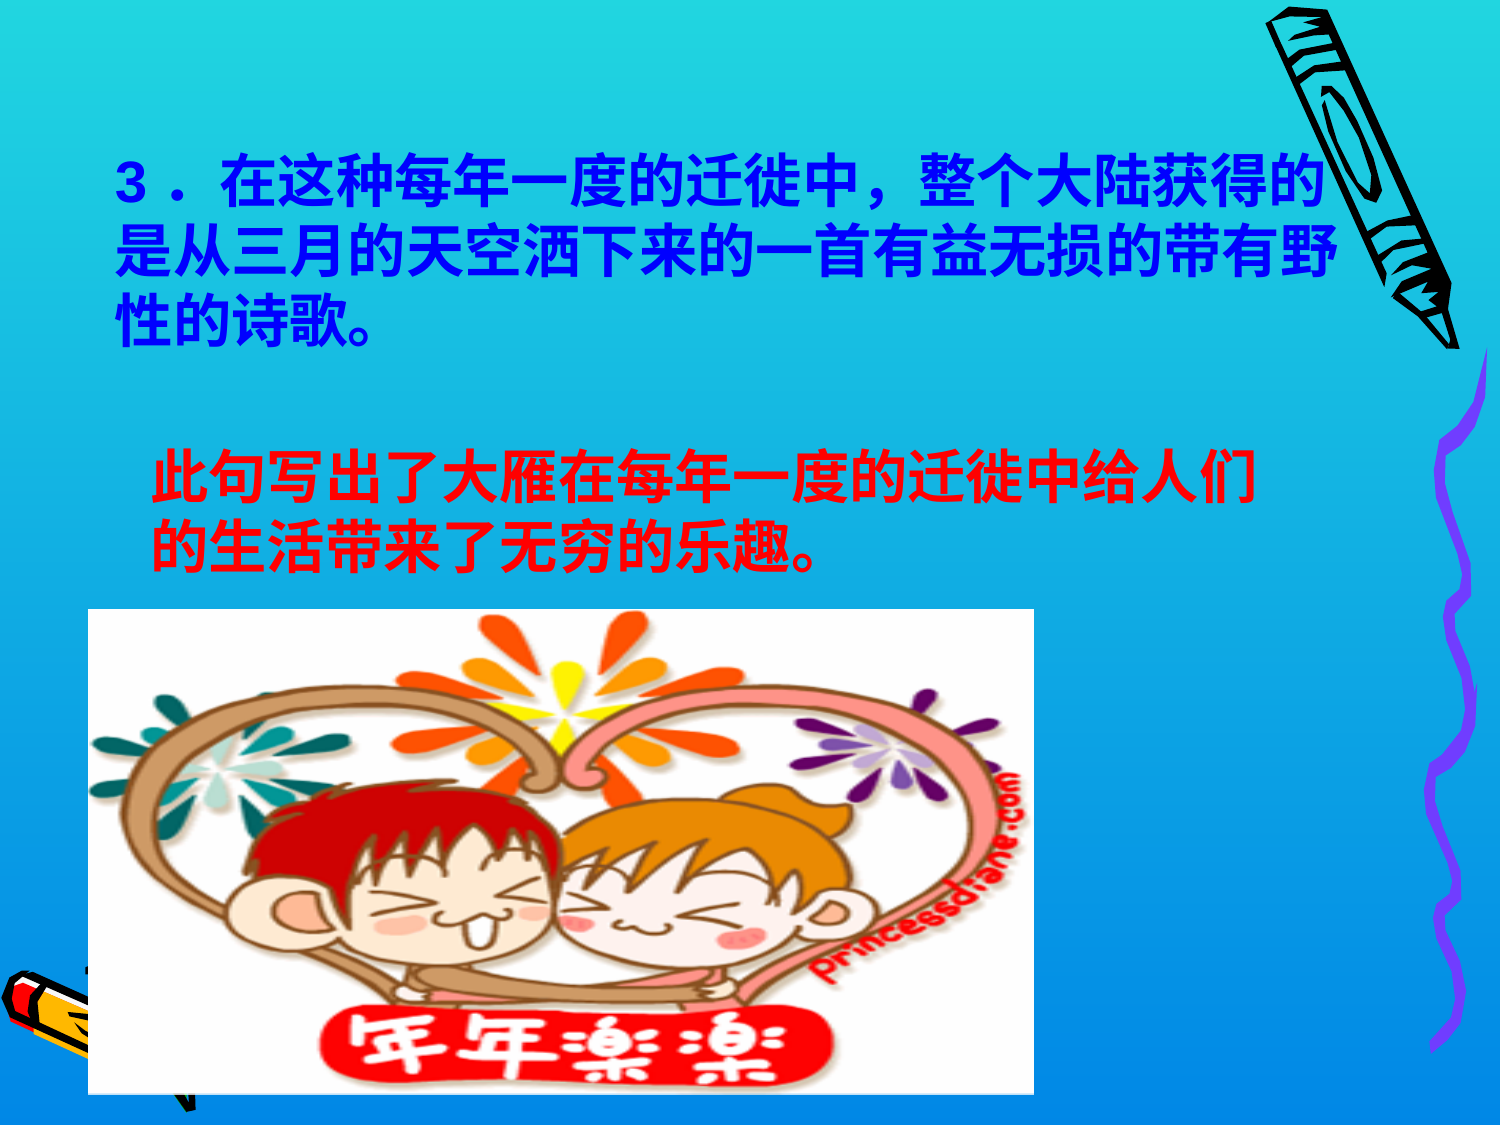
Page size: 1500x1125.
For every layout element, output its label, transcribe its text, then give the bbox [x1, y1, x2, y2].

text_box 此句写出了大雁在每年一度的迁徙中给人们的生活带来了无穷的乐趣。 [135, 432, 1317, 588]
picture [88, 610, 1034, 1095]
text_box 3．在这种每年一度的迁徙中，整个大陆获得的是从三月的天空洒下来的一首有益无损的带有野性的诗歌。 [100, 137, 1388, 362]
